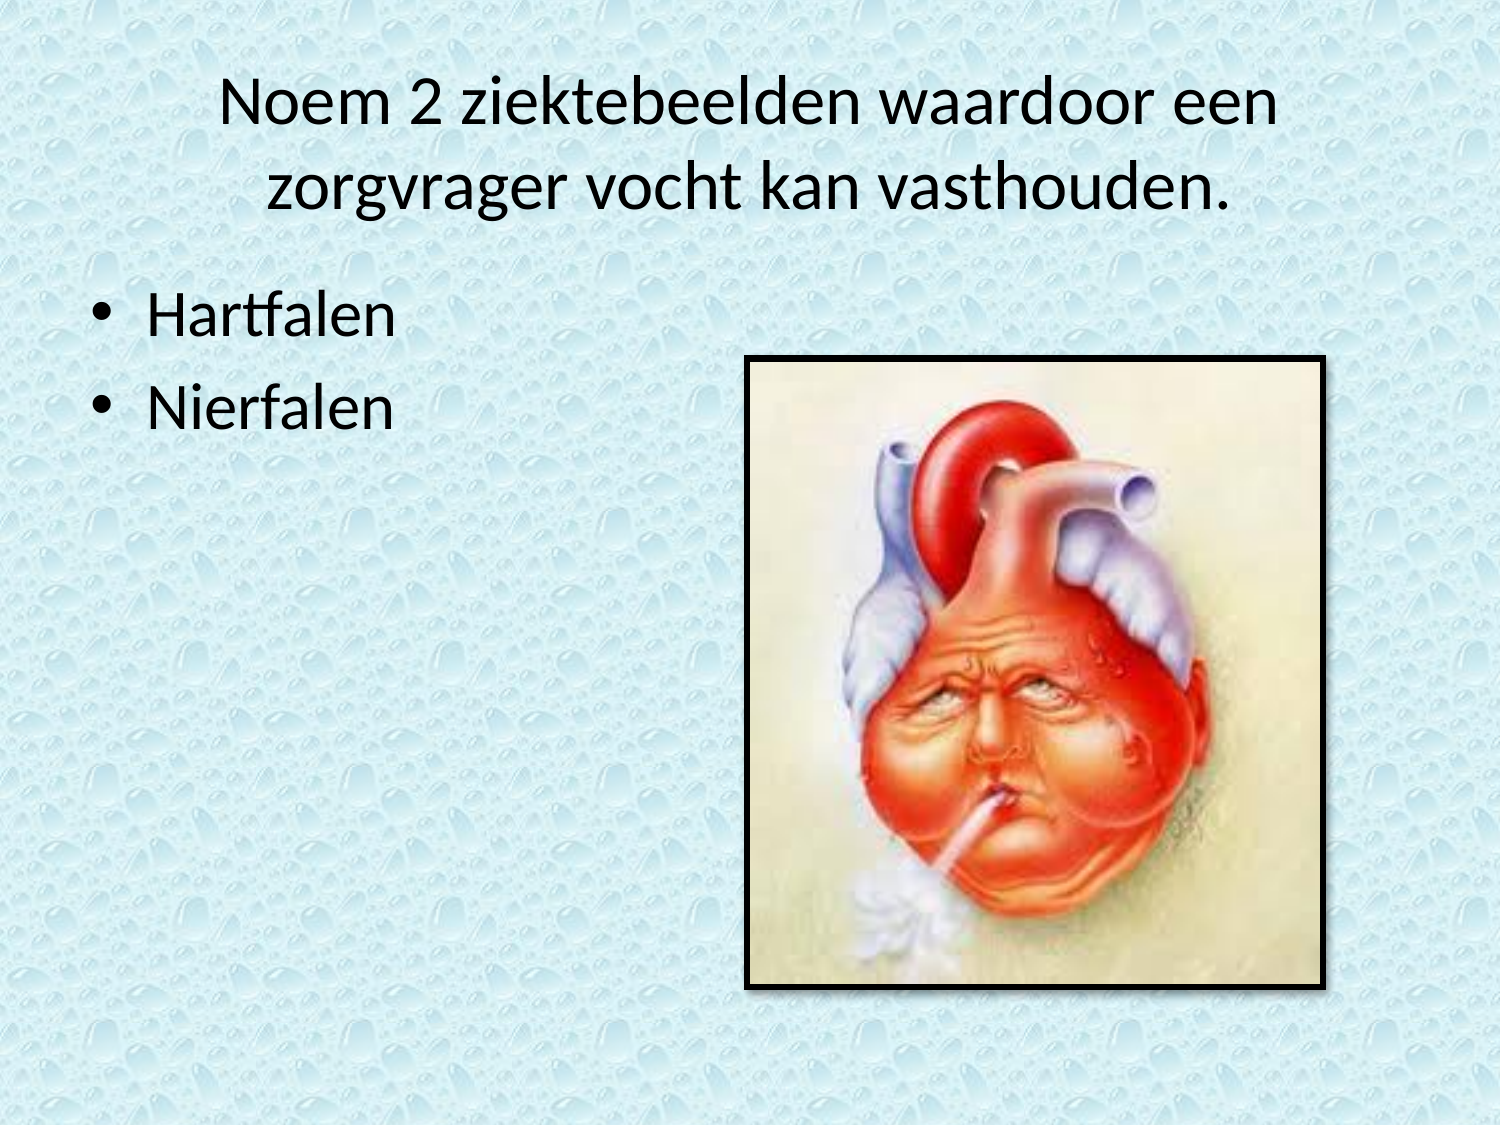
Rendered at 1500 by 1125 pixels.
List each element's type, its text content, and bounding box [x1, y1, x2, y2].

picture [749, 361, 1320, 985]
list Hartfalen Nierfalen [75, 262, 1425, 1005]
title Noem 2 ziektebeelden waardoor een zorgvrager vocht kan vasthouden. [75, 45, 1425, 233]
